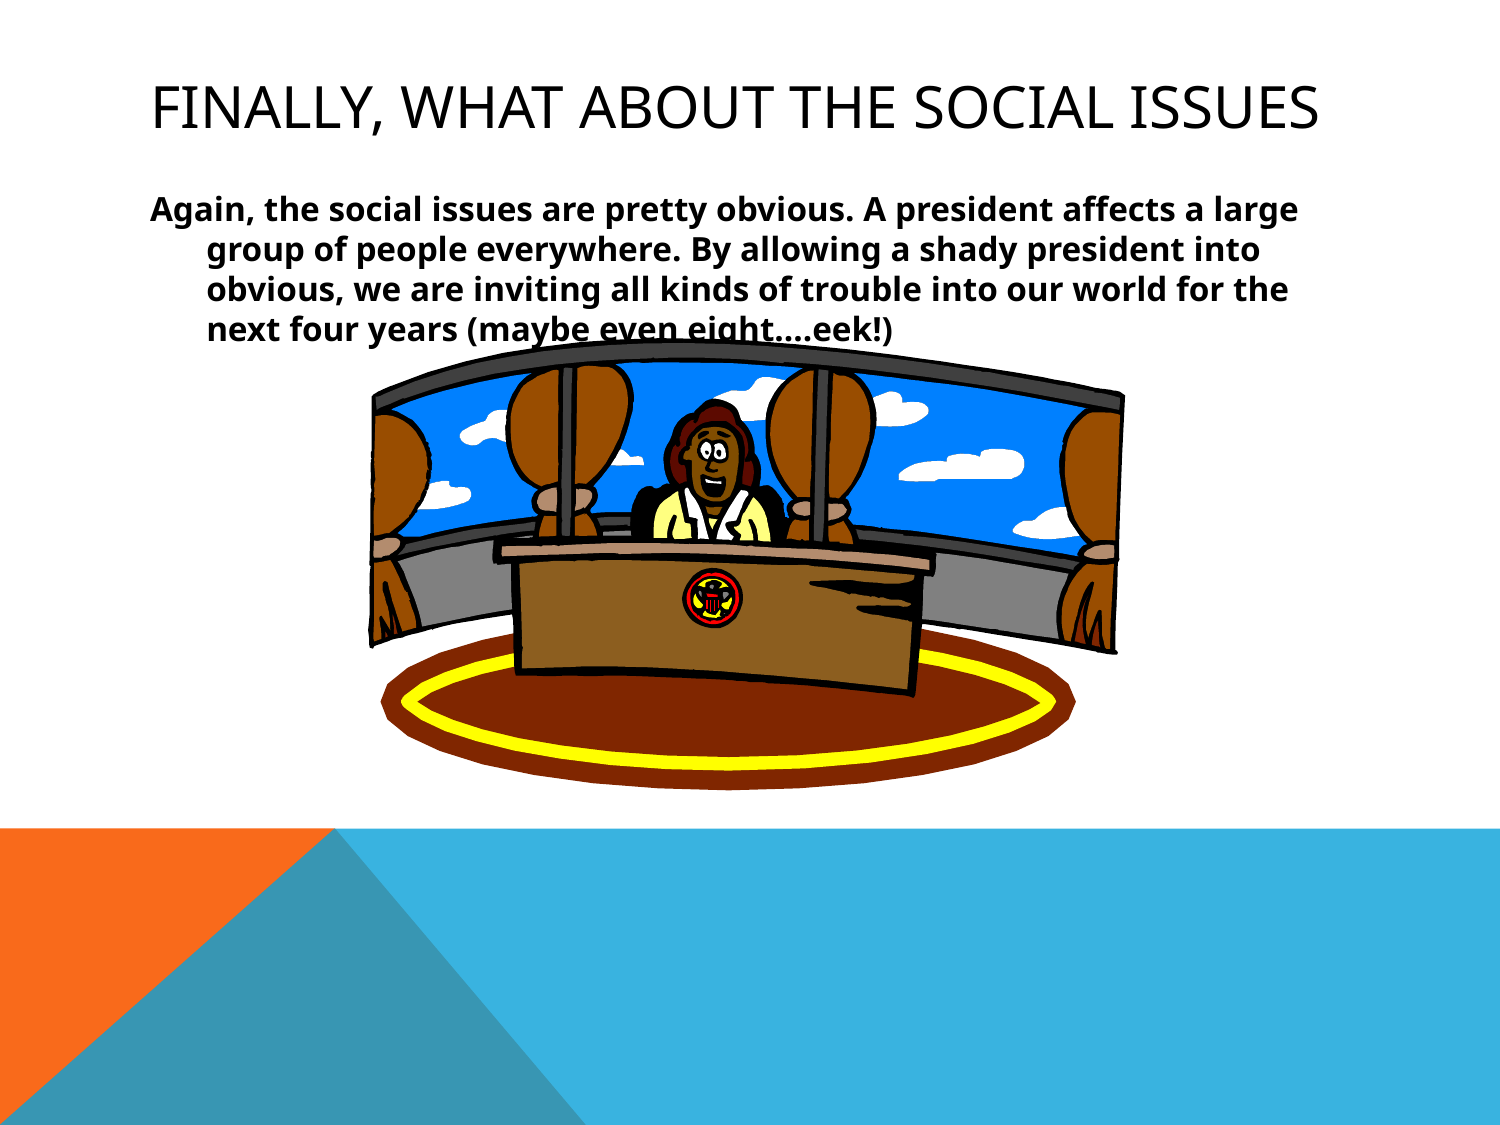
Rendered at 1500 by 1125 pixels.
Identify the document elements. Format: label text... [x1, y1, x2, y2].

picture [366, 333, 1134, 792]
title Finally, what about the social issues [135, 60, 1369, 150]
list Again, the social issues are pretty obvious. A president affects a large group of people everywhere. By allowing a shady president into obvious, we are inviting all kinds of trouble into our world for the next four years (maybe even eight….eek!) [135, 180, 1369, 768]
